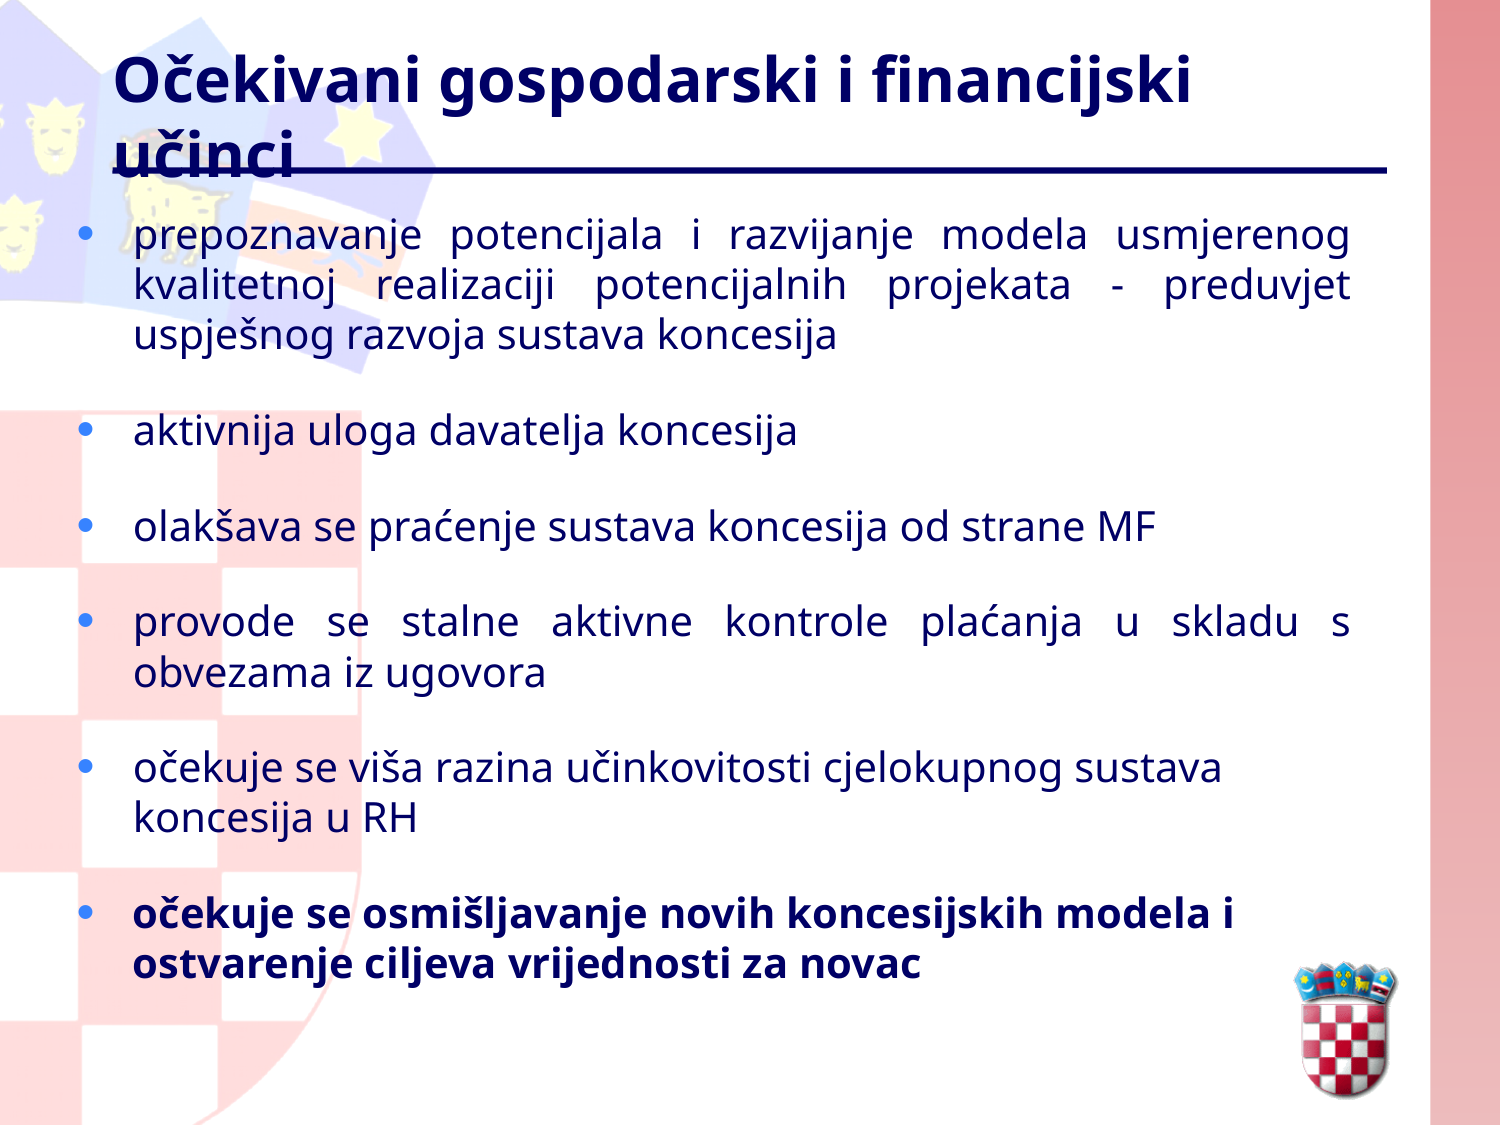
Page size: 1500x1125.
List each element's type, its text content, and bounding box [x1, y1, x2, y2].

title Očekivani gospodarski i financijski učinci [112, 77, 1388, 154]
list prepoznavanje potencijala i razvijanje modela usmjerenog kvalitetnoj realizaciji potencijalnih projekata - preduvjet uspješnog razvoja sustava koncesija aktivnija uloga davatelja koncesija olakšava se praćenje sustava koncesija od strane MF provode se stalne aktivne kontrole plaćanja u skladu s obvezama iz ugovora očekuje se viša razina učinkovitosti cjelokupnog sustava koncesija u RH očekuje se osmišljavanje novih koncesijskih modela i ostvarenje ciljeva vrijednosti za novac [76, 207, 1352, 846]
picture [1293, 961, 1399, 1100]
